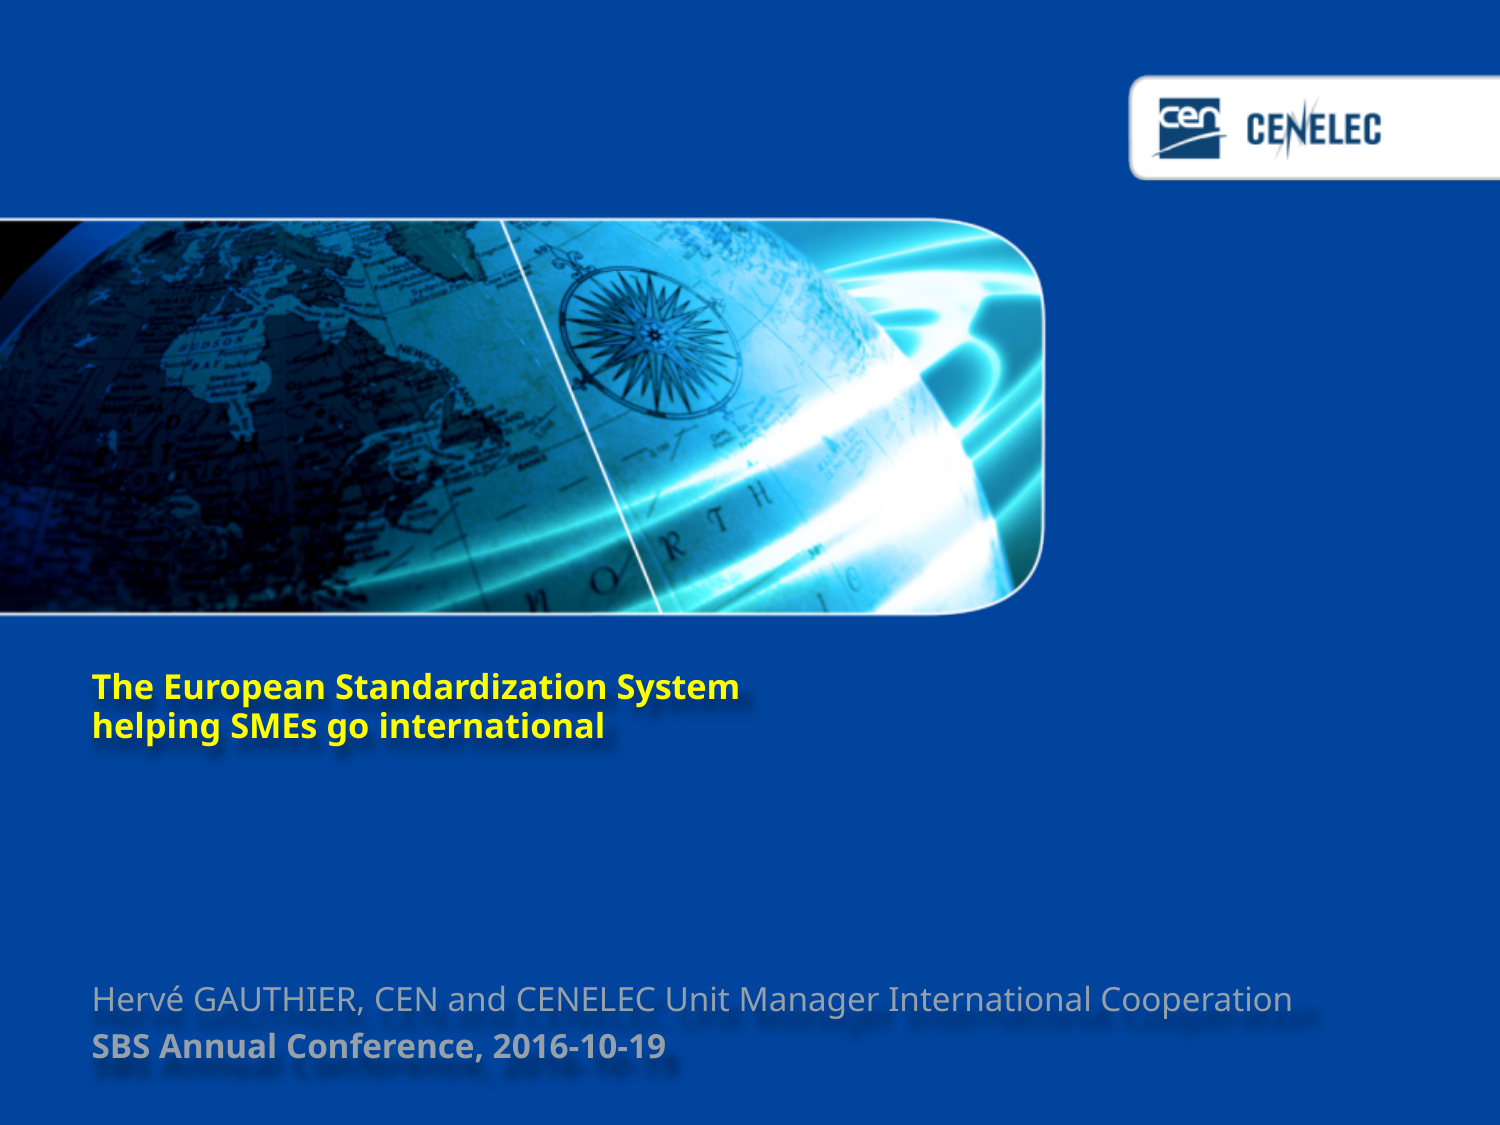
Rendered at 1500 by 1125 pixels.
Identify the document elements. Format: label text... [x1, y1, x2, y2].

subtitle Hervé GAUTHIER, CEN and CENELEC Unit Manager International Cooperation SBS Annual Conference, 2016-10-19 [76, 971, 1464, 1125]
picture [0, 196, 1069, 640]
title The European Standardization System helping SMEs go international [76, 659, 1460, 754]
picture [1113, 58, 1500, 192]
